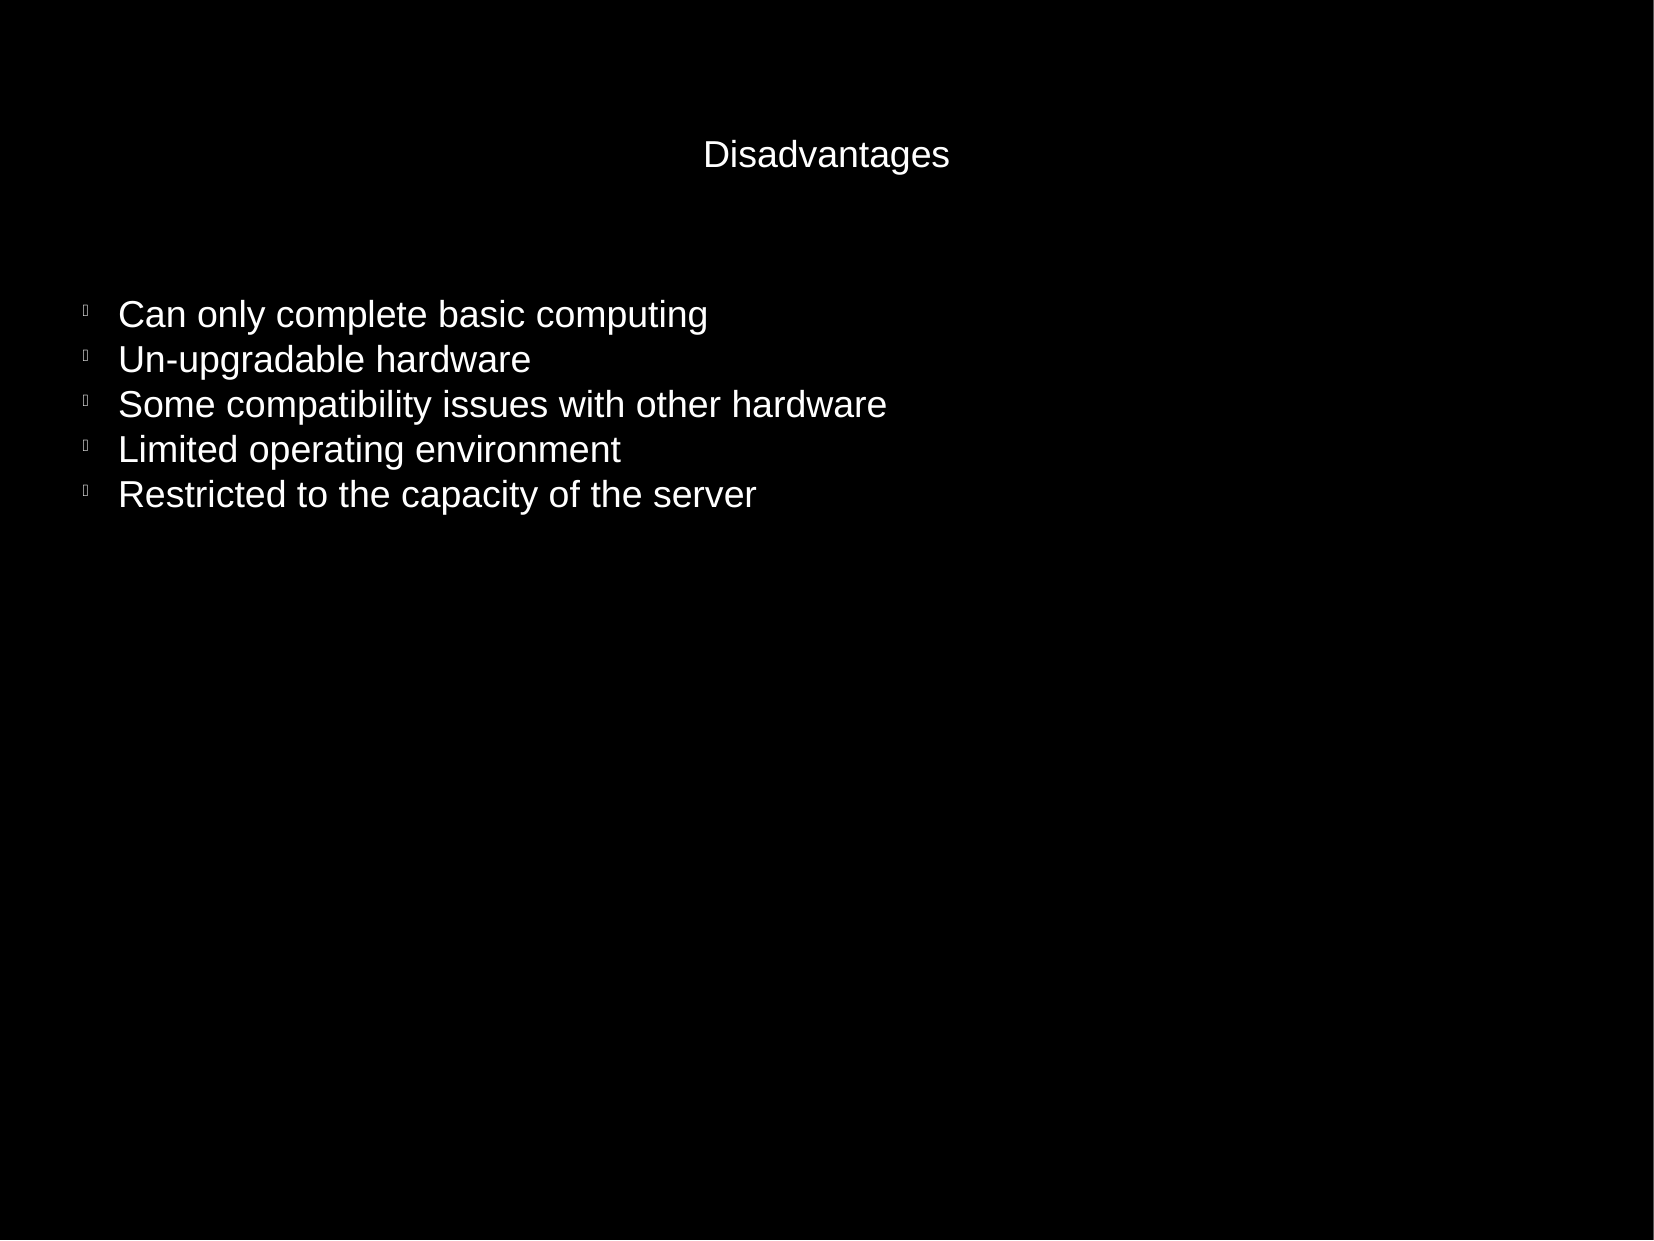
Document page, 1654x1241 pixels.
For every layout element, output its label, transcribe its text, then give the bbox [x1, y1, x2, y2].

text_box Disadvantages [82, 49, 1571, 257]
text_box Can only complete basic computing Un-upgradable hardware Some compatibility issues with other hardware Limited operating environment Restricted to the capacity of the server [82, 290, 1538, 1010]
